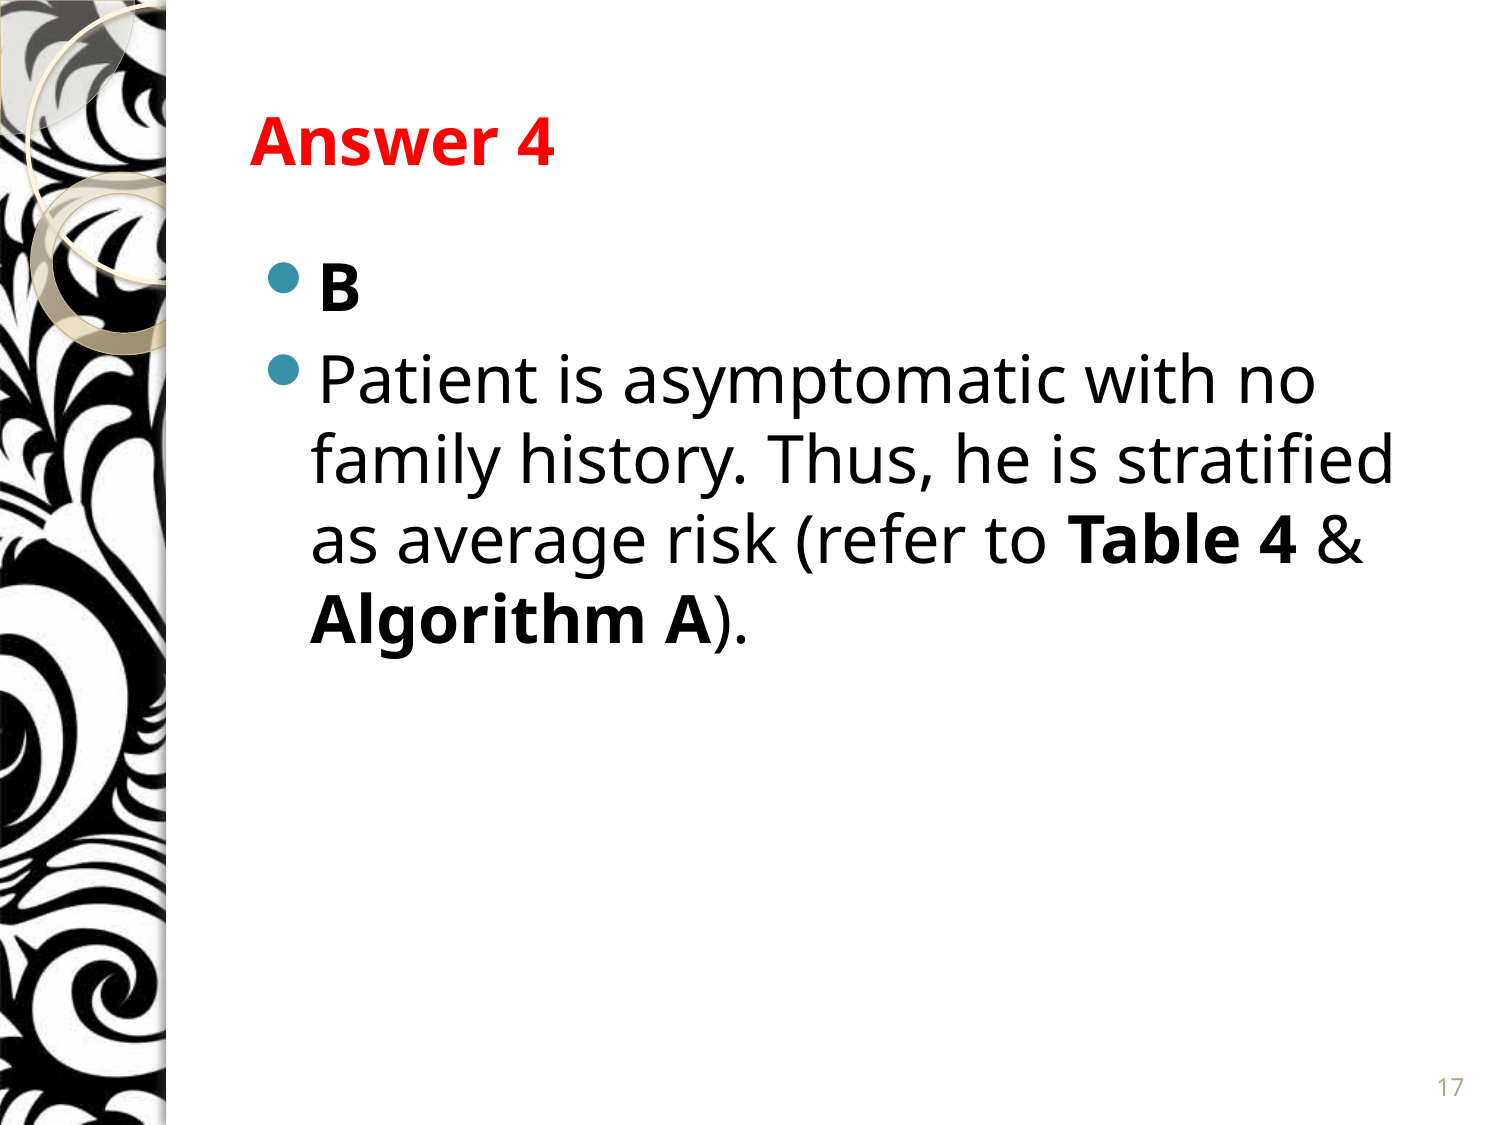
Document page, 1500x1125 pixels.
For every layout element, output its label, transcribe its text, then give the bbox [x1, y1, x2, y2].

picture [53, 241, 160, 332]
slide_number 17 [1413, 1034, 1488, 1113]
picture [32, 13, 160, 207]
picture [136, 0, 164, 4]
title Answer 4 [235, 45, 1466, 233]
list B Patient is asymptomatic with no family history. Thus, he is stratified as average risk (refer to Table 4 & Algorithm A). [235, 237, 1466, 1025]
picture [0, 134, 166, 1125]
picture [62, 195, 160, 280]
